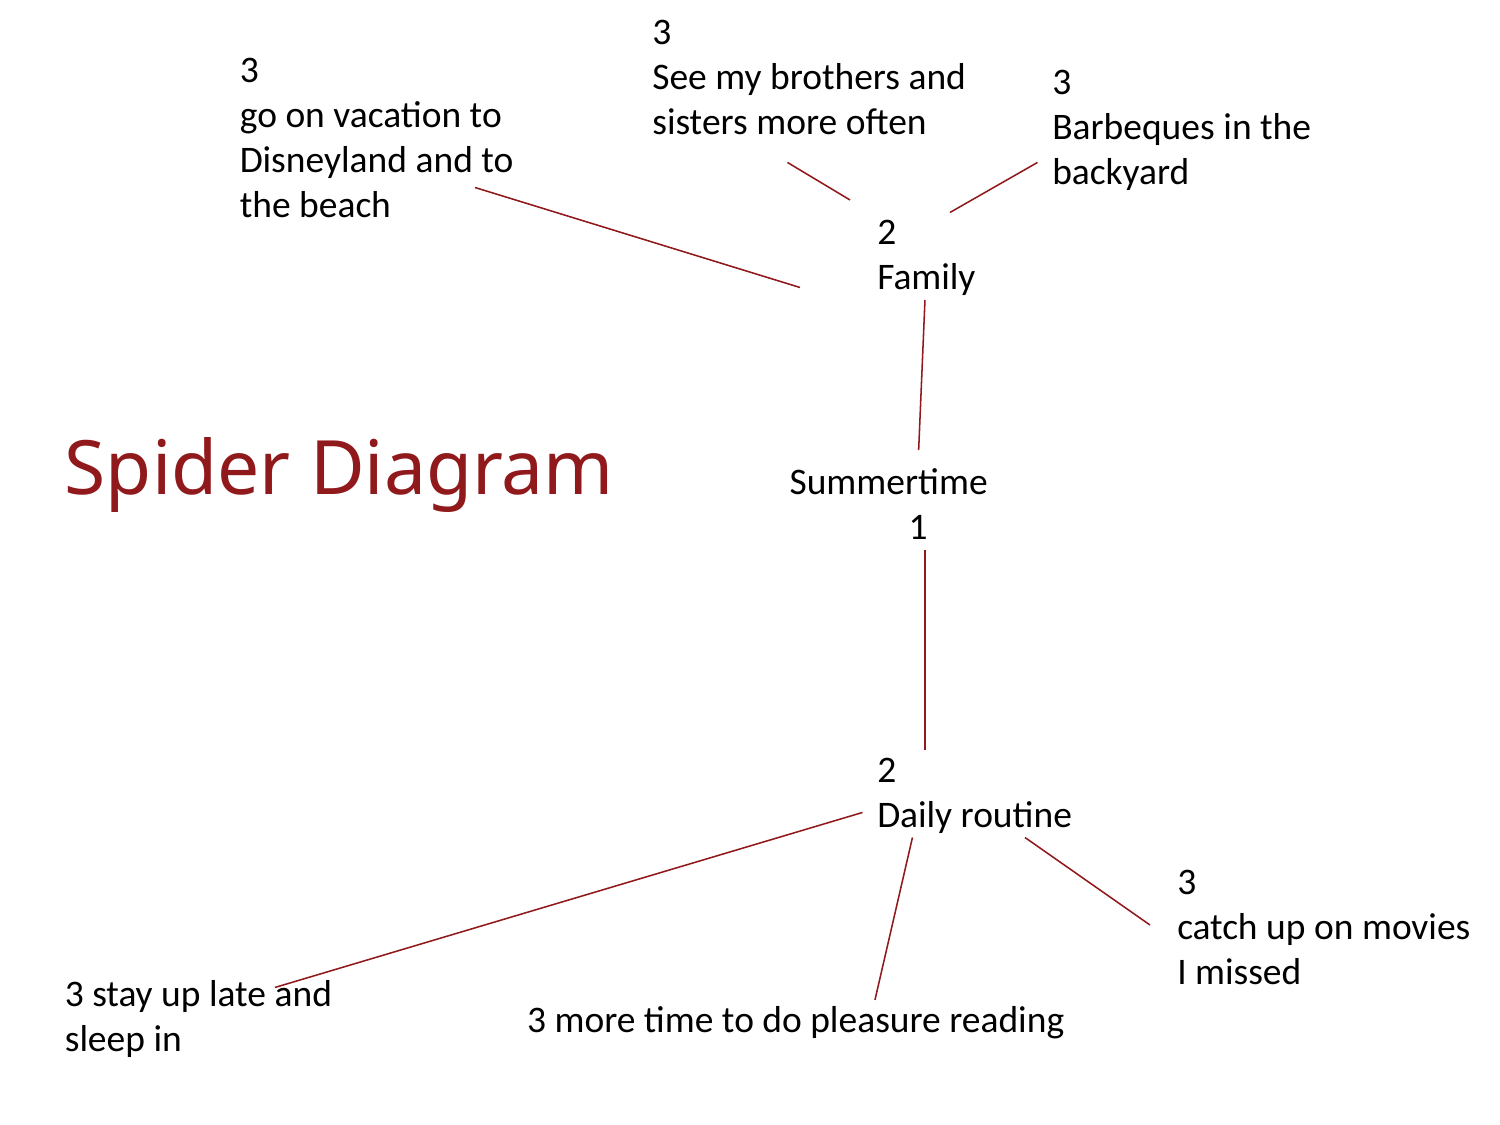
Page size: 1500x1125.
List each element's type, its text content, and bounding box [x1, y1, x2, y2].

text_box 3 Barbeques in the backyard [1037, 49, 1388, 200]
text_box 3 See my brothers and sisters more often [637, 0, 1013, 150]
text_box 2 Daily routine [862, 737, 1138, 843]
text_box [274, 812, 863, 988]
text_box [812, 899, 976, 938]
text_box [787, 162, 851, 201]
text_box 3 stay up late and sleep in [50, 961, 375, 1067]
text_box 3 catch up on movies I missed [1162, 849, 1500, 1000]
text_box 3 more time to do pleasure reading [512, 987, 1125, 1093]
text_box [1024, 837, 1151, 926]
text_box 3 go on vacation to Disneyland and to the beach [224, 37, 538, 233]
text_box Summertime 1 [774, 449, 1063, 555]
text_box 2 Family [862, 199, 1075, 305]
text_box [949, 162, 1038, 213]
text_box Spider Diagram [50, 412, 675, 518]
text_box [474, 187, 801, 288]
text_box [846, 371, 997, 379]
